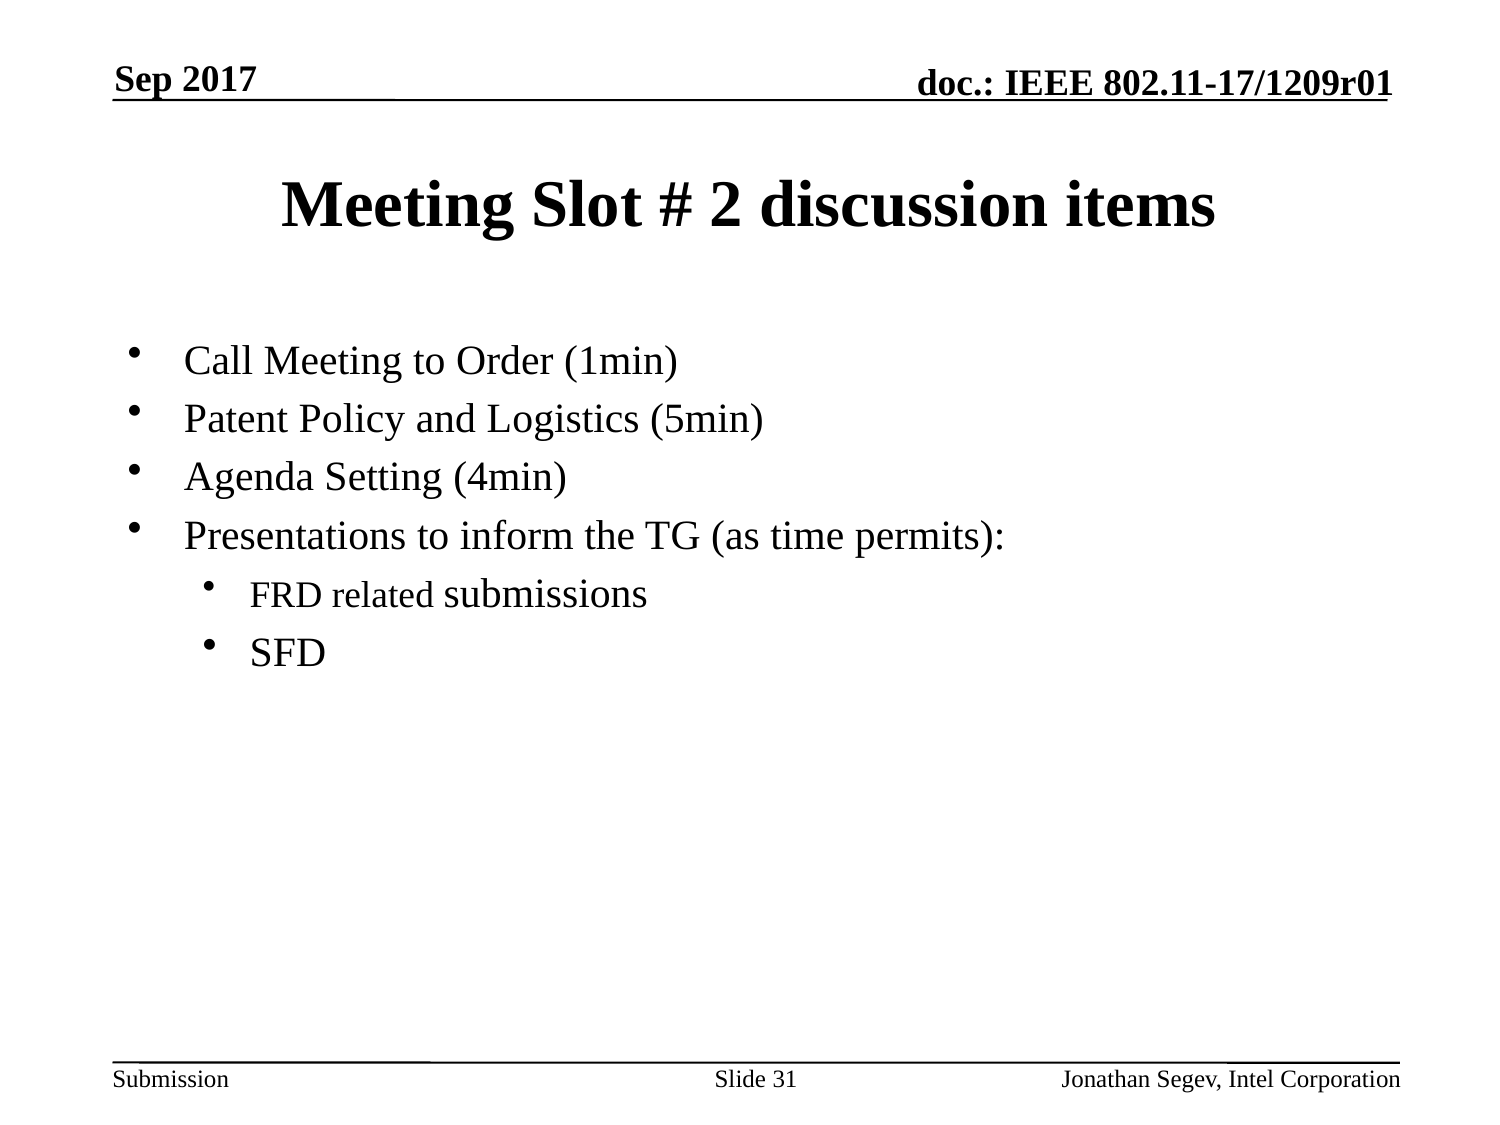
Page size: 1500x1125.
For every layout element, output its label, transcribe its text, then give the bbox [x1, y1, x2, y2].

footer Jonathan Segev, Intel Corporation [878, 1061, 1402, 1093]
list Call Meeting to Order (1min) Patent Policy and Logistics (5min) Agenda Setting (4min) Presentations to inform the TG (as time permits): FRD related submissions SFD [112, 324, 1388, 1000]
slide_number Slide 31 [712, 1061, 800, 1123]
title Meeting Slot # 2 discussion items [112, 112, 1388, 288]
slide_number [114, 54, 423, 100]
